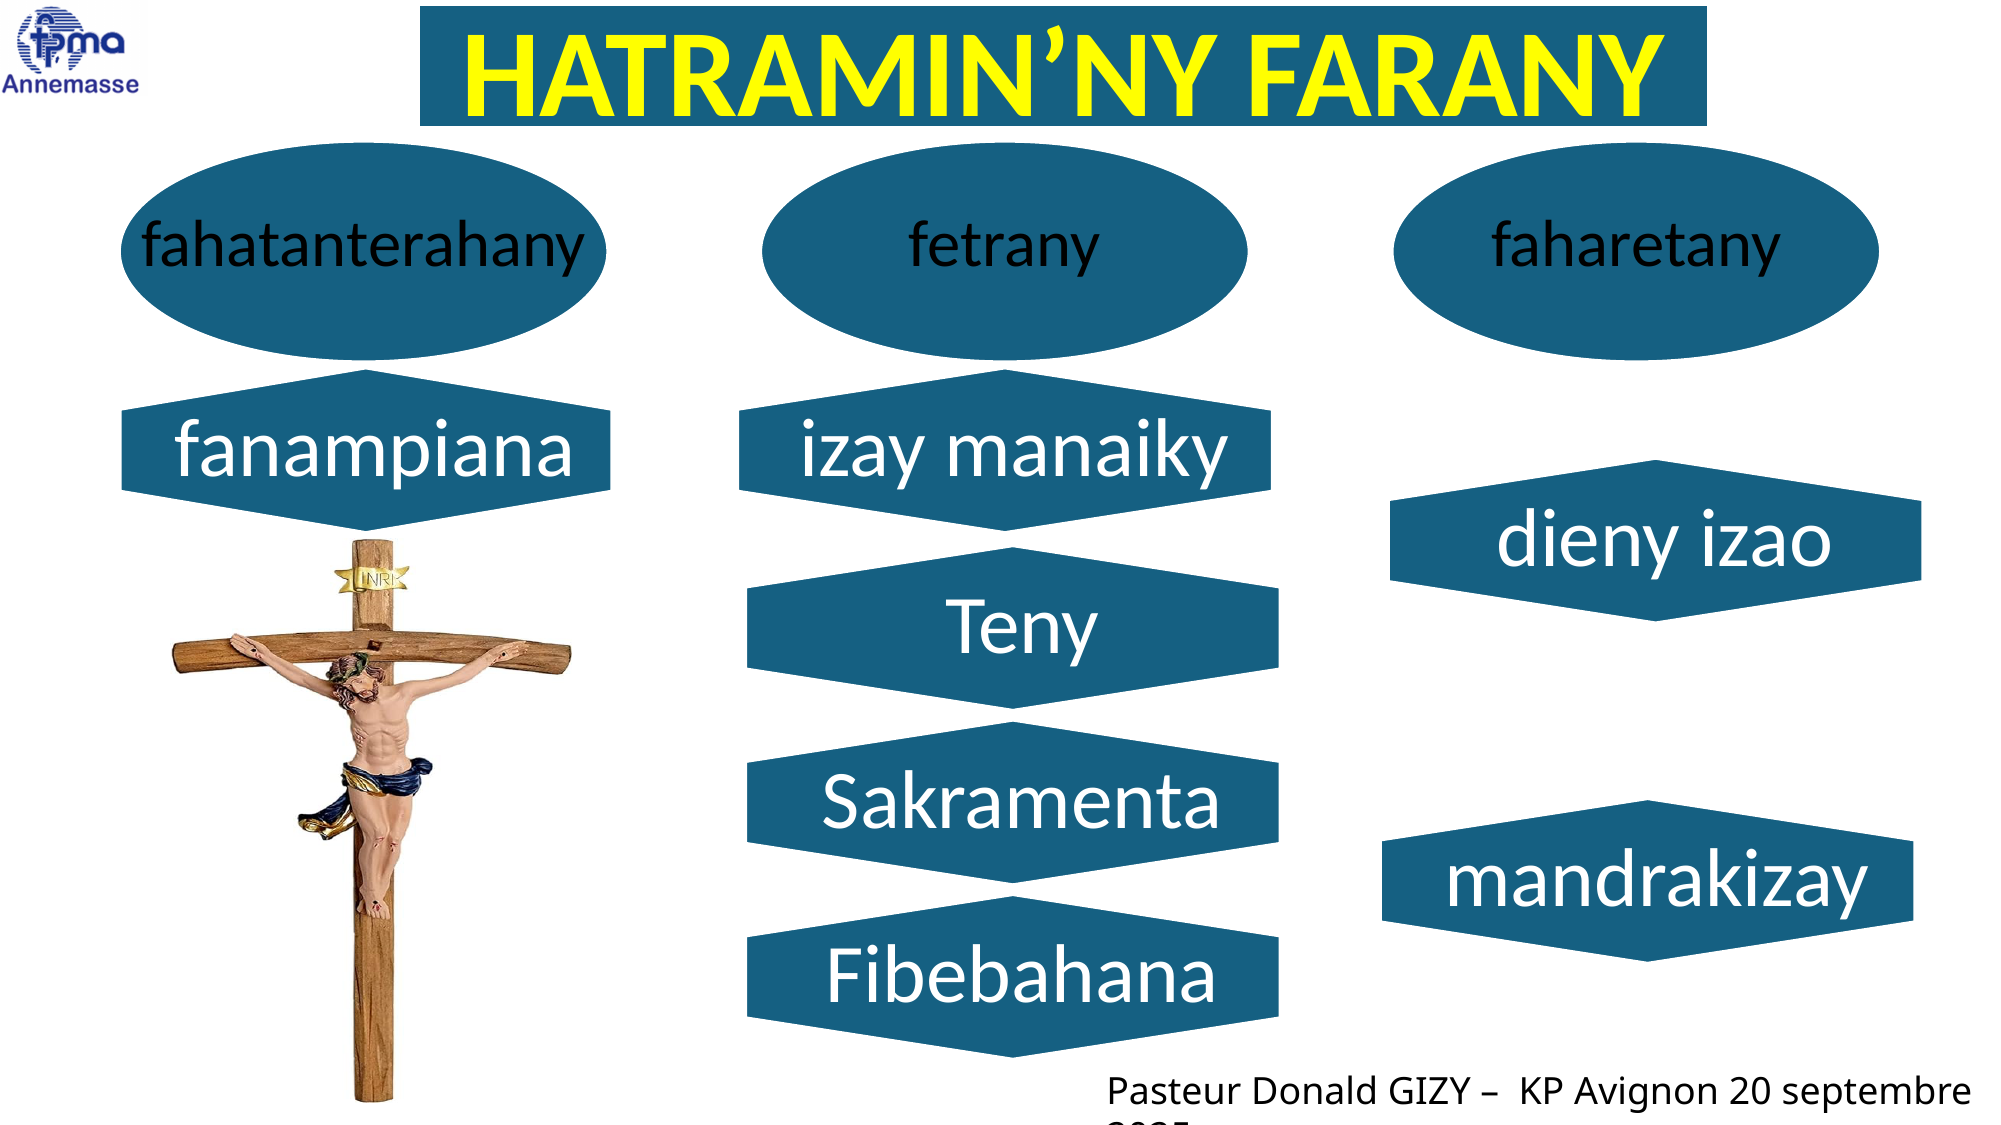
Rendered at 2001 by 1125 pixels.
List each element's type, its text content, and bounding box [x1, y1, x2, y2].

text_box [736, 366, 1274, 534]
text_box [364, 4, 1710, 128]
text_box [744, 718, 1282, 886]
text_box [744, 893, 1282, 1061]
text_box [1387, 457, 1924, 625]
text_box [1391, 140, 1882, 363]
text_box Pasteur Donald GIZY – KP Avignon 20 septembre 2025 [1091, 1059, 2000, 1125]
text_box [118, 140, 609, 363]
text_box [760, 140, 1250, 363]
picture [0, 0, 149, 96]
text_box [118, 366, 613, 534]
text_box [1379, 797, 1916, 965]
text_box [744, 544, 1282, 712]
picture [170, 537, 573, 1104]
